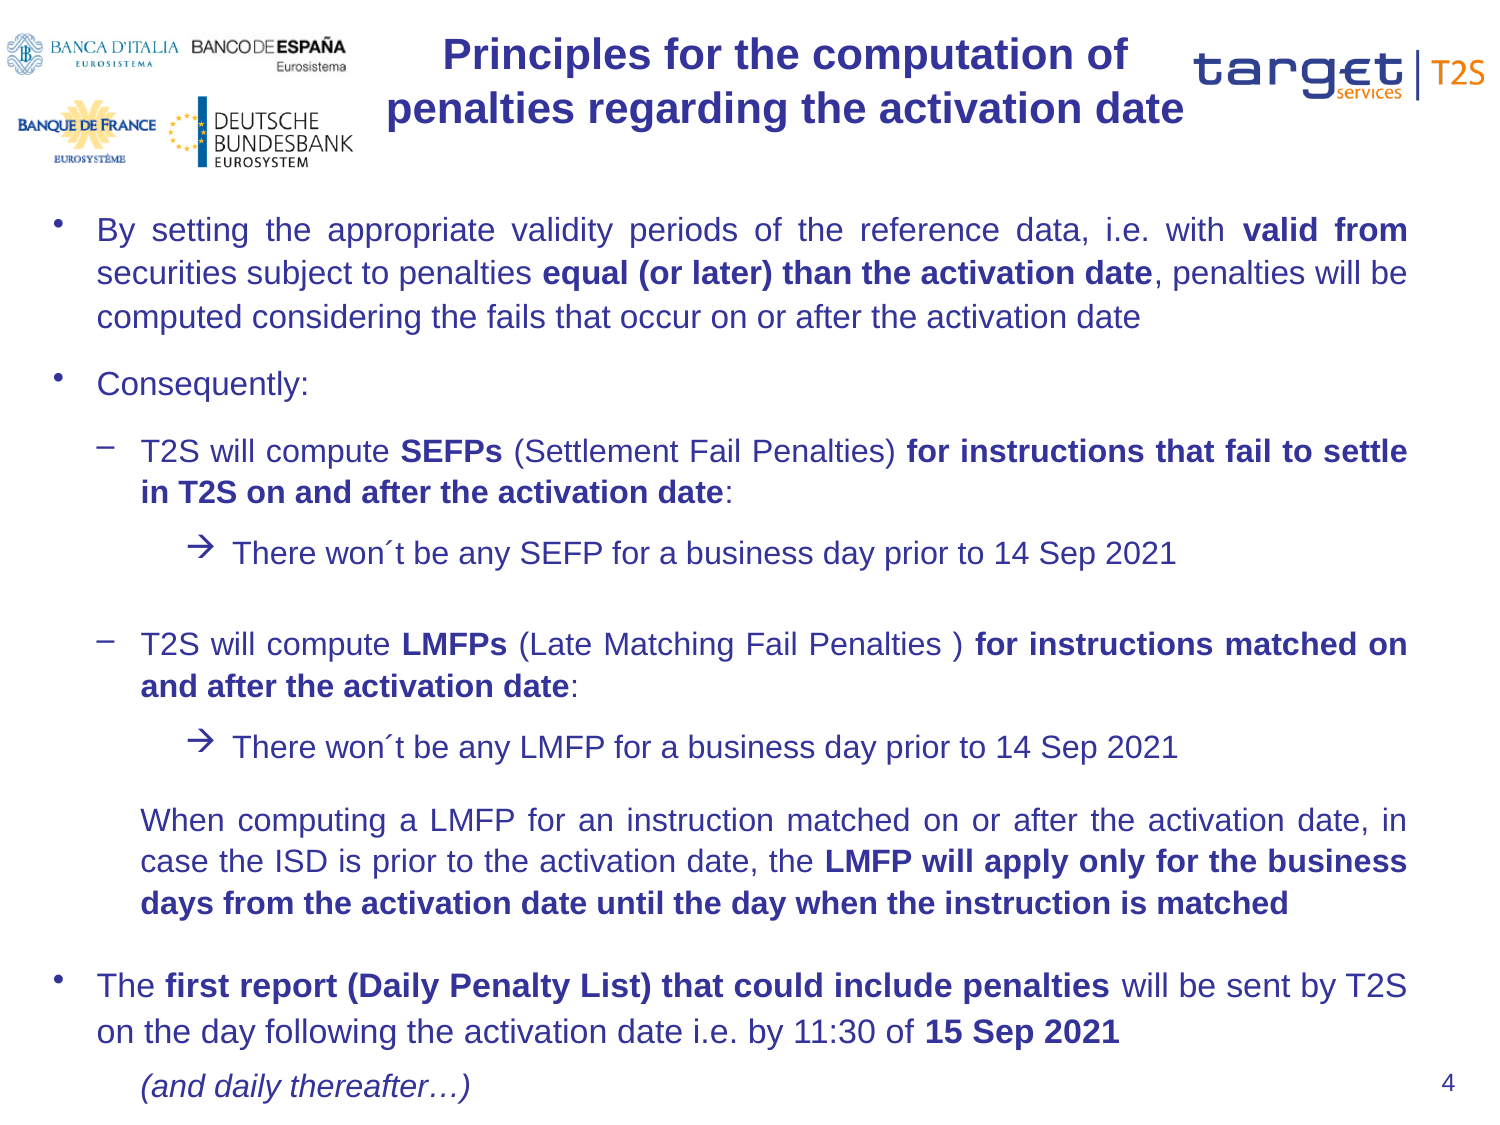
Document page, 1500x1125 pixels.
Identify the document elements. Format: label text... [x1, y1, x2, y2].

slide_number 4 [1120, 1058, 1471, 1125]
picture [5, 32, 180, 80]
picture [5, 91, 361, 173]
title Principles for the computation of penalties regarding the activation date [336, 7, 1235, 150]
list By setting the appropriate validity periods of the reference data, i.e. with valid from securities subject to penalties equal (or later) than the activation date, penalties will be computed considering the fails that occur on or after the activation date Consequently: T2S will compute SEFPs (Settlement Fail Penalties) for instructions that fail to settle in T2S on and after the activation date: There won´t be any SEFP for a business day prior to 14 Sep 2021 T2S will compute LMFPs (Late Matching Fail Penalties ) for instructions matched on and after the activation date: There won´t be any LMFP for a business day prior to 14 Sep 2021 When computing a LMFP for an instruction matched on or after the activation date, in case the ISD is prior to the activation date, the LMFP will apply only for the business days from the activation date until the day when the instruction is matched The first report (Daily Penalty List) that could include penalties will be sent by T2S on the day following the activation date i.e. by 11:30 of 15 Sep 2021 (and daily thereafter…) [37, 196, 1424, 1102]
picture [189, 32, 336, 76]
picture [1163, 0, 1500, 153]
